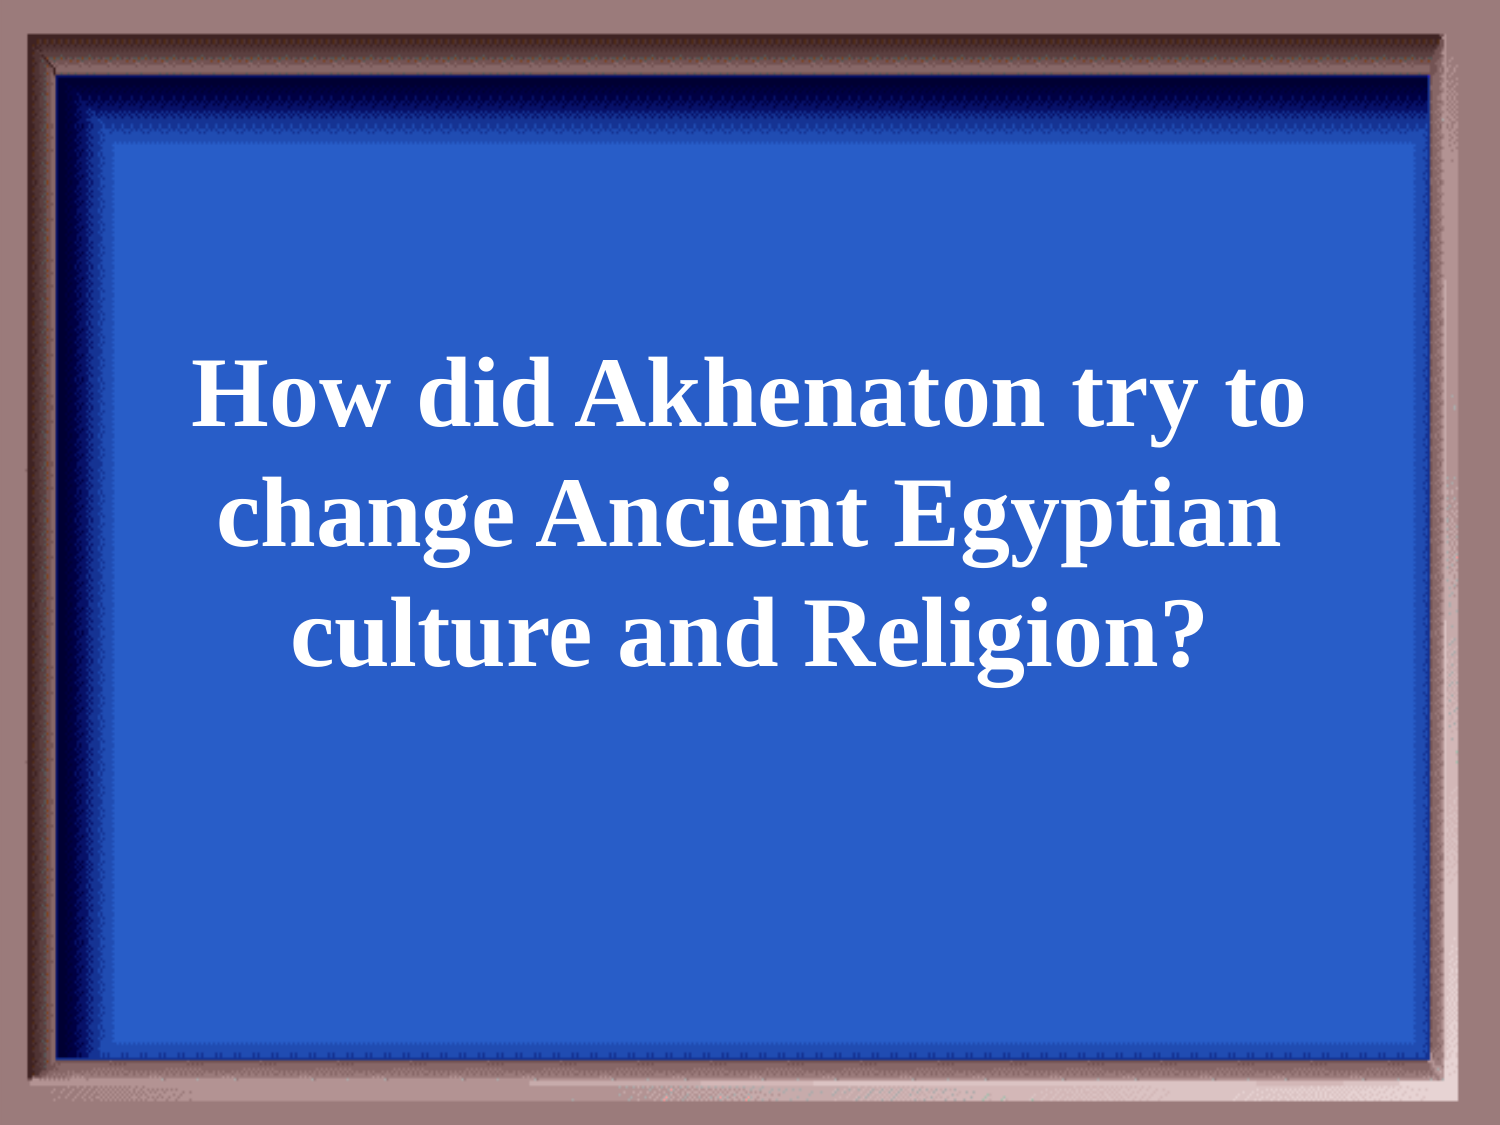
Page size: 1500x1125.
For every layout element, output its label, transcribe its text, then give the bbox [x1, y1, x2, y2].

picture [0, 0, 1500, 1125]
title How did Akhenaton try to change Ancient Egyptian culture and Religion? [112, 412, 1388, 600]
